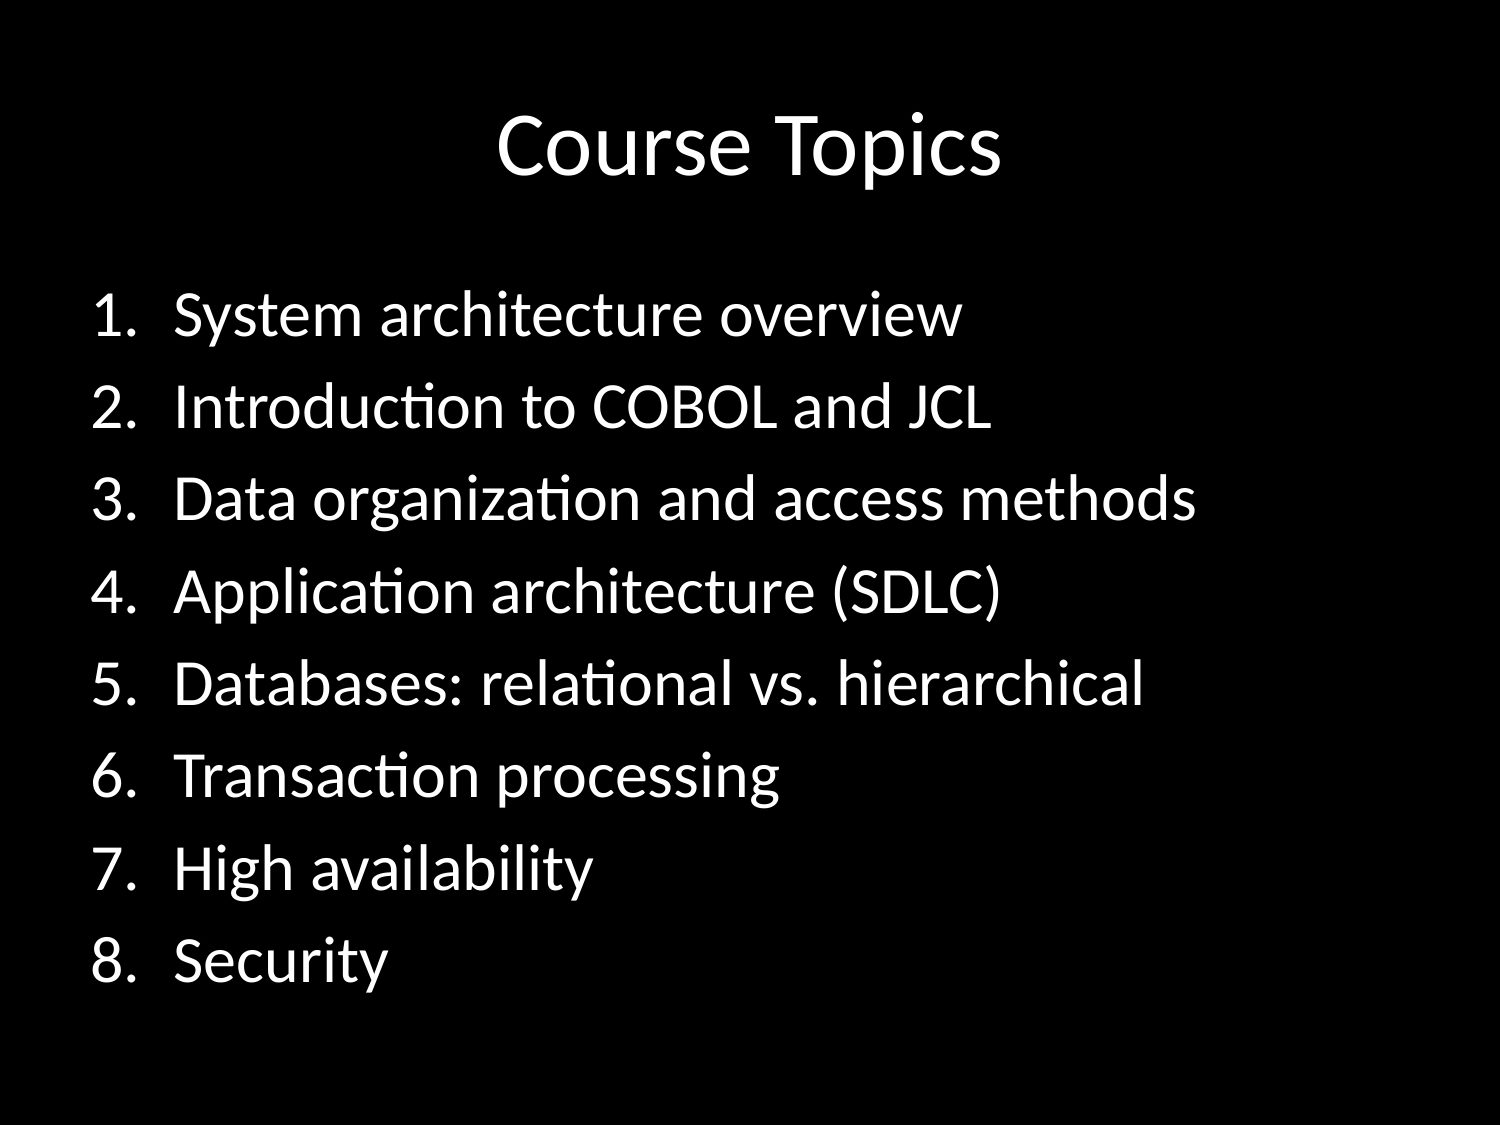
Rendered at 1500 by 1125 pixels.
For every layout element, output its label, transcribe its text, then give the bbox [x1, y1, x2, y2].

title Course Topics [75, 45, 1425, 233]
list System architecture overview Introduction to COBOL and JCL Data organization and access methods Application architecture (SDLC) Databases: relational vs. hierarchical Transaction processing High availability Security [75, 262, 1425, 1005]
